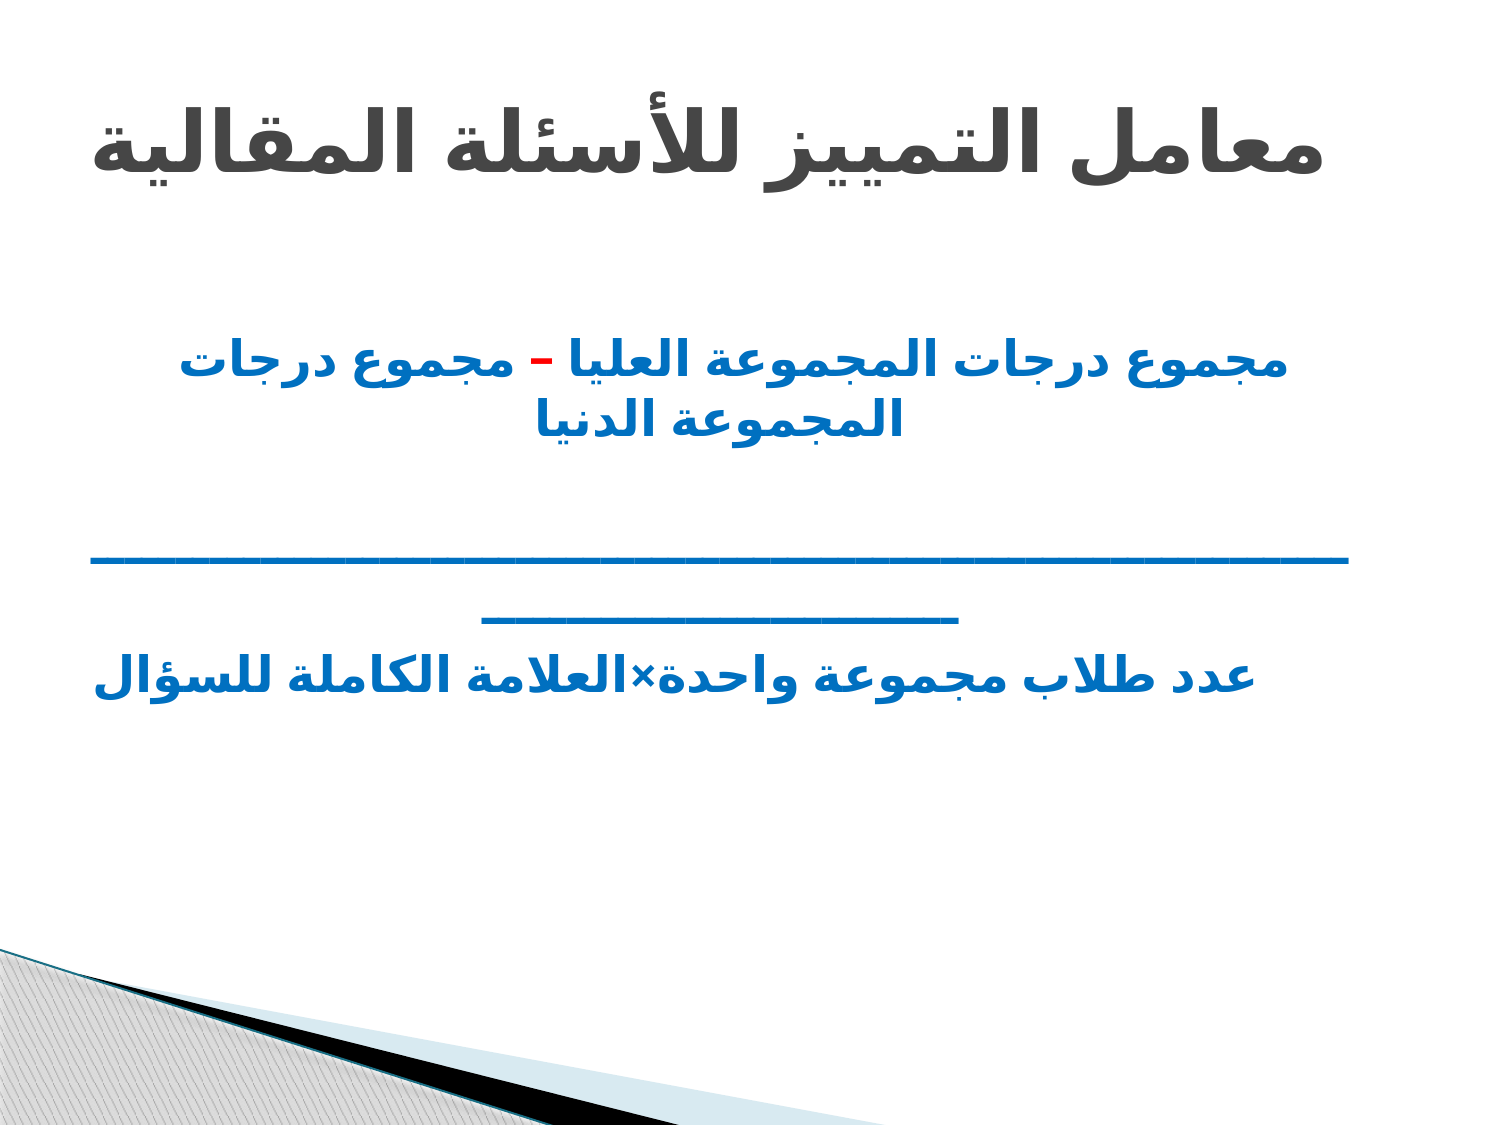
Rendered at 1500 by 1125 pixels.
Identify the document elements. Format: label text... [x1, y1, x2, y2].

list مجموع درجات المجموعة العليا – مجموع درجات المجموعة الدنيا ــــــــــــــــــــــــــــــــــــــــــــــــــــــــــــــــــــــــــــــــــــــــــــــــــــــ عدد طلاب مجموعة واحدة×العلامة الكاملة للسؤال [75, 243, 1425, 986]
title معامل التمييز للأسئلة المقالية [75, 45, 1425, 233]
